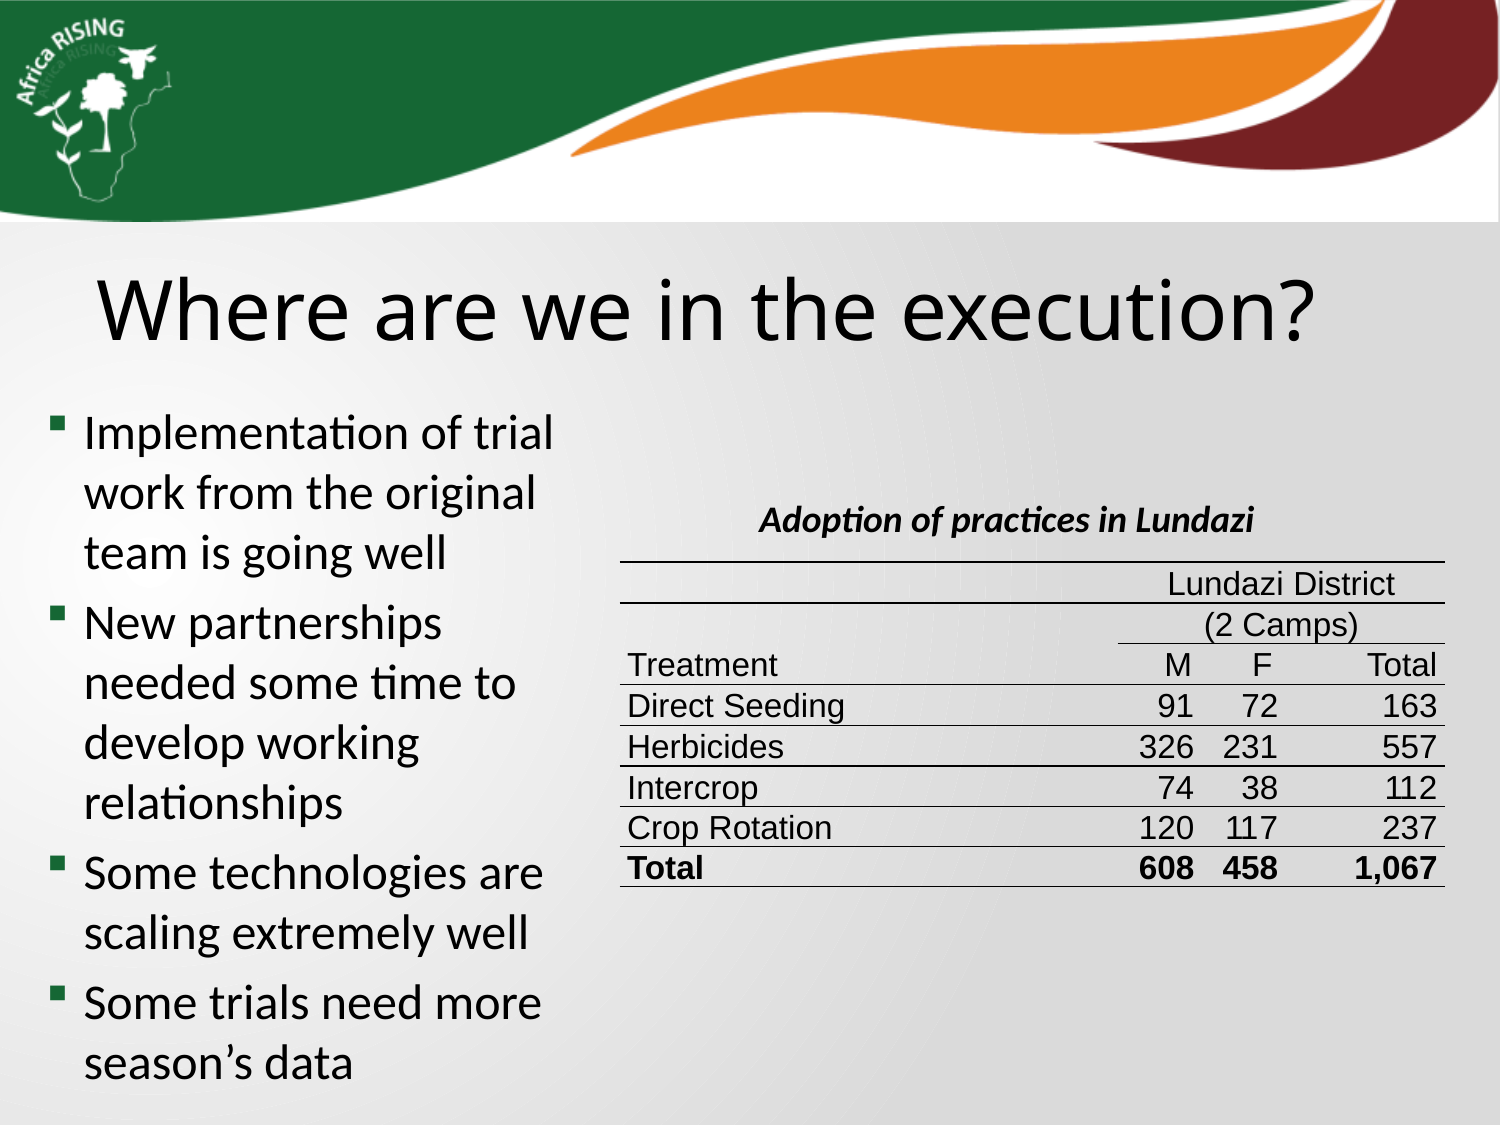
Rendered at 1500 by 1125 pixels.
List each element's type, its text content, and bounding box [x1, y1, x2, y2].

picture [606, 552, 1459, 907]
text_box Implementation of trial work from the original team is going well New partnerships needed some time to develop working relationships Some technologies are scaling extremely well Some trials need more season’s data [12, 392, 613, 1125]
list Where are we in the execution? [62, 249, 1338, 388]
text_box Adoption of practices in Lundazi [744, 487, 1357, 545]
picture [0, 0, 1499, 222]
